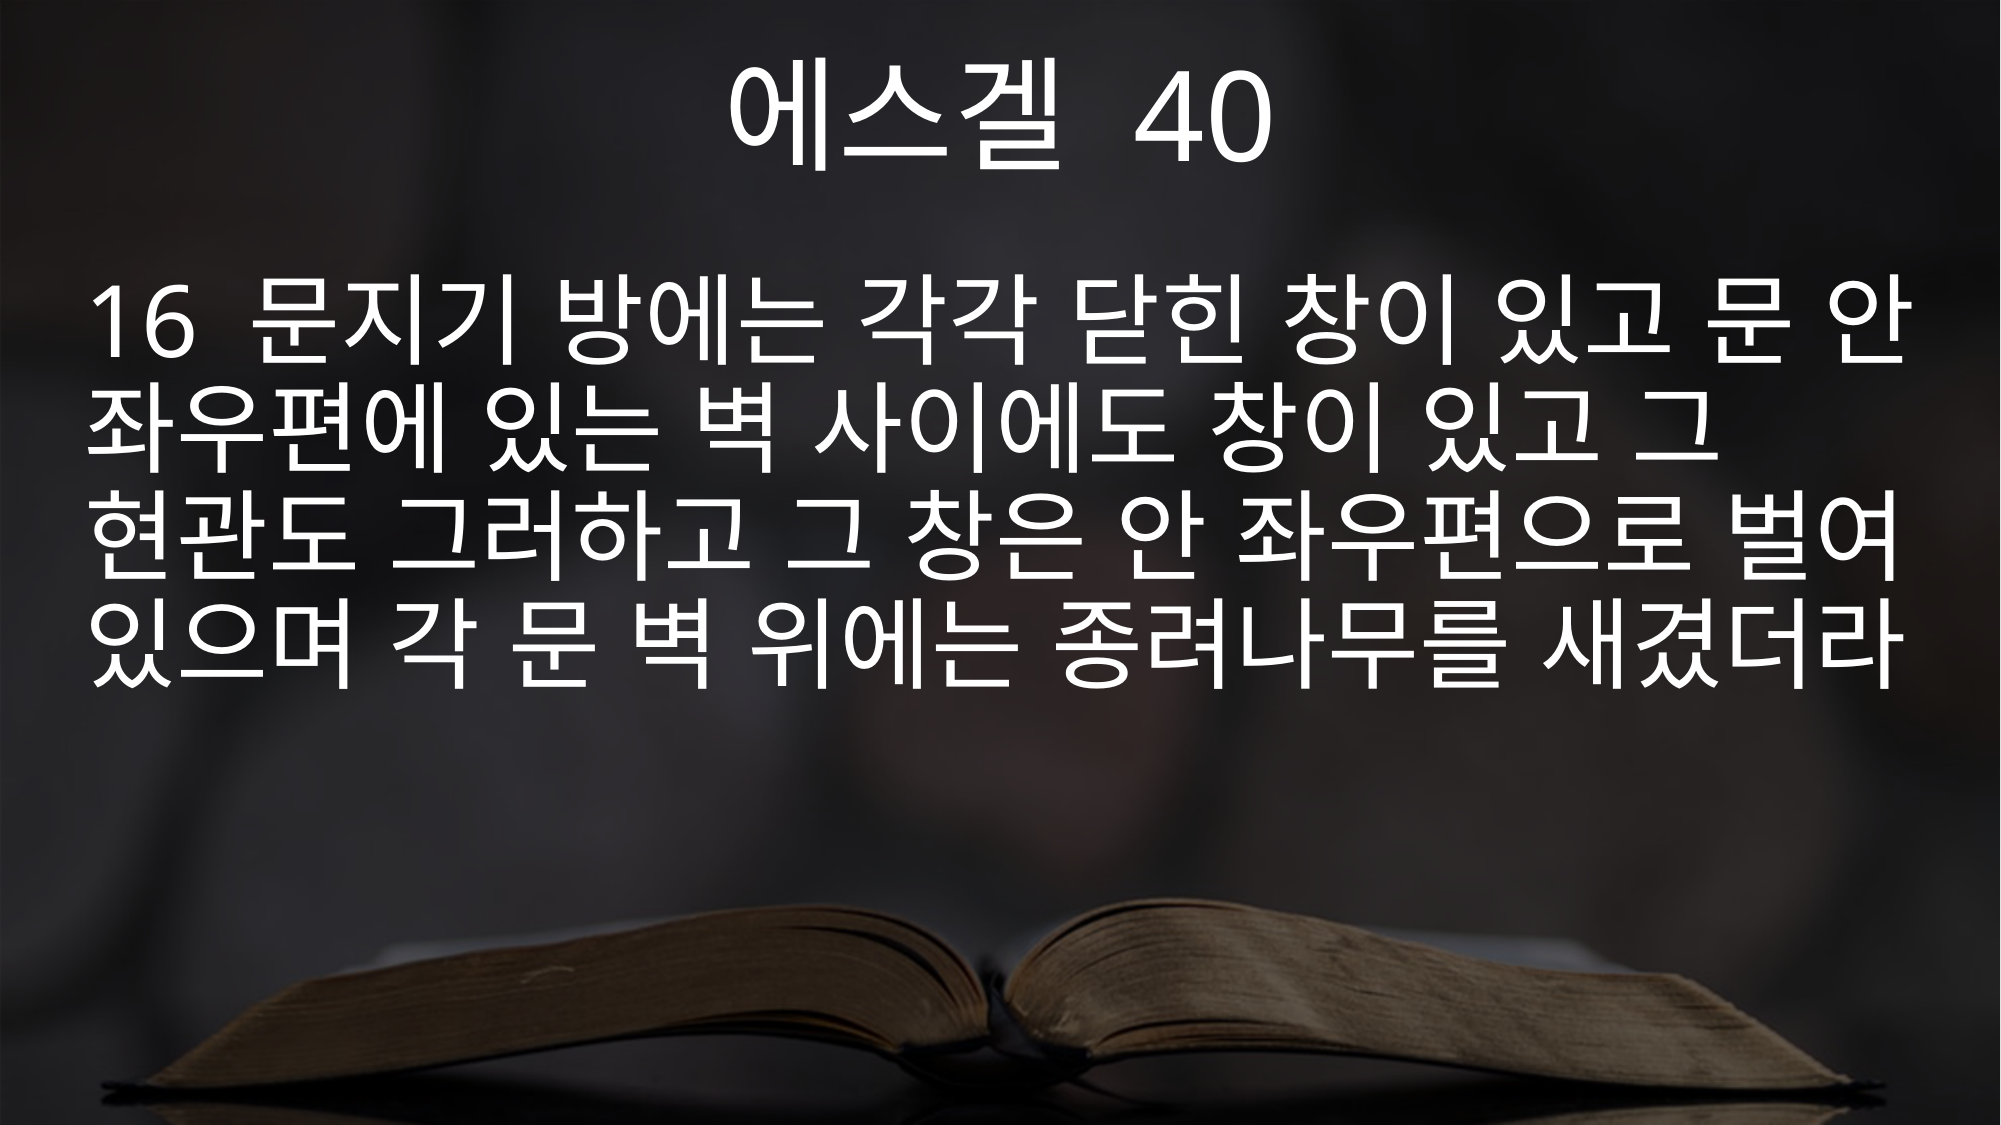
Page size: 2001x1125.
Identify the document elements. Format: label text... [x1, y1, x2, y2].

footer 에스겔 40 [0, 32, 2000, 192]
list 16 문지기 방에는 각각 닫힌 창이 있고 문 안 좌우편에 있는 벽 사이에도 창이 있고 그 현관도 그러하고 그 창은 안 좌우편으로 벌여 있으며 각 문 벽 위에는 종려나무를 새겼더라 [69, 263, 1953, 423]
picture [0, 0, 2001, 1125]
